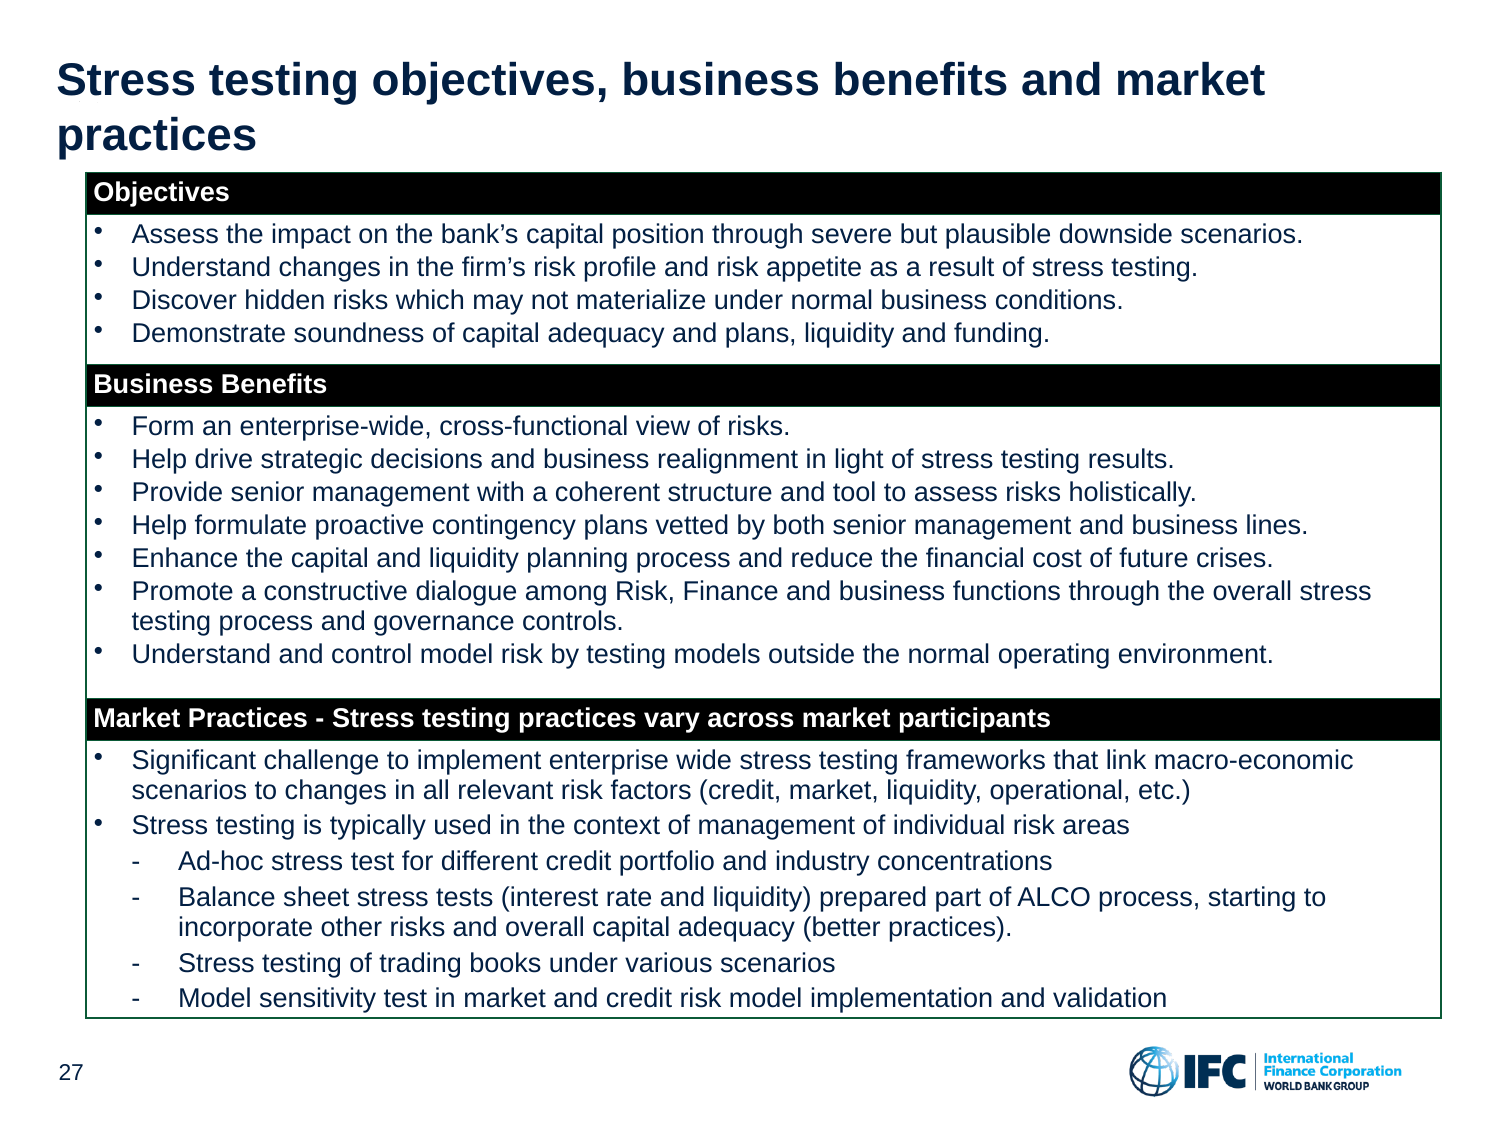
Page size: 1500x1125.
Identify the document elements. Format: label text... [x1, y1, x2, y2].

table_cell Market Practices - Stress testing practices vary across market participants [87, 699, 1440, 740]
table_cell Assess the impact on the bank’s capital position through severe but plausible downside scenarios. Understand changes in the firm’s risk profile and risk appetite as a result of stress testing. Discover hidden risks which may not materialize under normal business conditions. Demonstrate soundness of capital adequacy and plans, liquidity and funding. [87, 215, 1440, 364]
table_cell Form an enterprise-wide, cross-functional view of risks. Help drive strategic decisions and business realignment in light of stress testing results. Provide senior management with a coherent structure and tool to assess risks holistically. Help formulate proactive contingency plans vetted by both senior management and business lines. Enhance the capital and liquidity planning process and reduce the financial cost of future crises. Promote a constructive dialogue among Risk, Finance and business functions through the overall stress testing process and governance controls. Understand and control model risk by testing models outside the normal operating environment. [87, 407, 1440, 698]
table_cell Significant challenge to implement enterprise wide stress testing frameworks that link macro-economic scenarios to changes in all relevant risk factors (credit, market, liquidity, operational, etc.) Stress testing is typically used in the context of management of individual risk areas Ad-hoc stress test for different credit portfolio and industry concentrations Balance sheet stress tests (interest rate and liquidity) prepared part of ALCO process, starting to incorporate other risks and overall capital adequacy (better practices). Stress testing of trading books under various scenarios Model sensitivity test in market and credit risk model implementation and validation [87, 741, 1440, 1017]
picture [1124, 1041, 1447, 1100]
text_box 26 [58, 1041, 149, 1101]
table_cell Business Benefits [87, 365, 1440, 406]
table_header Objectives [87, 173, 1440, 214]
title Stress testing objectives, business benefits and market practices [56, 49, 1441, 219]
